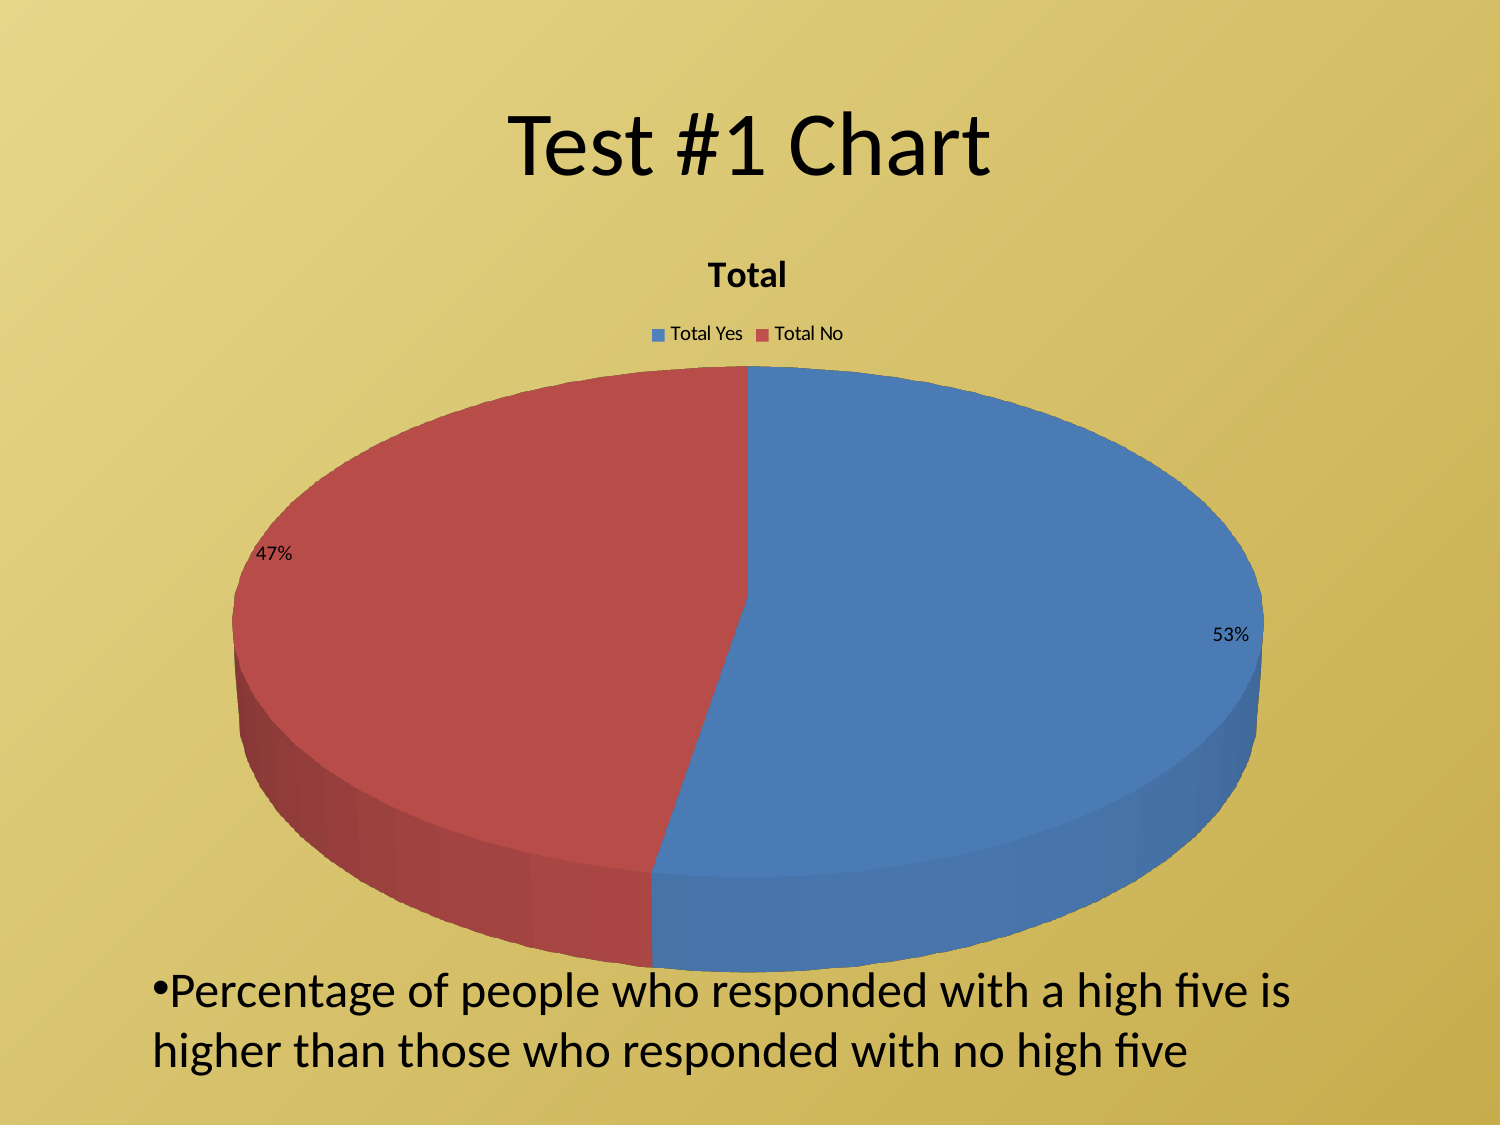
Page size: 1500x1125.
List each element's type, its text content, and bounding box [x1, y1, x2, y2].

title Test #1 Chart [75, 45, 1425, 233]
text_box Percentage of people who responded with a high five is higher than those who responded with no high five [137, 949, 1400, 1085]
chart [112, 224, 1384, 988]
